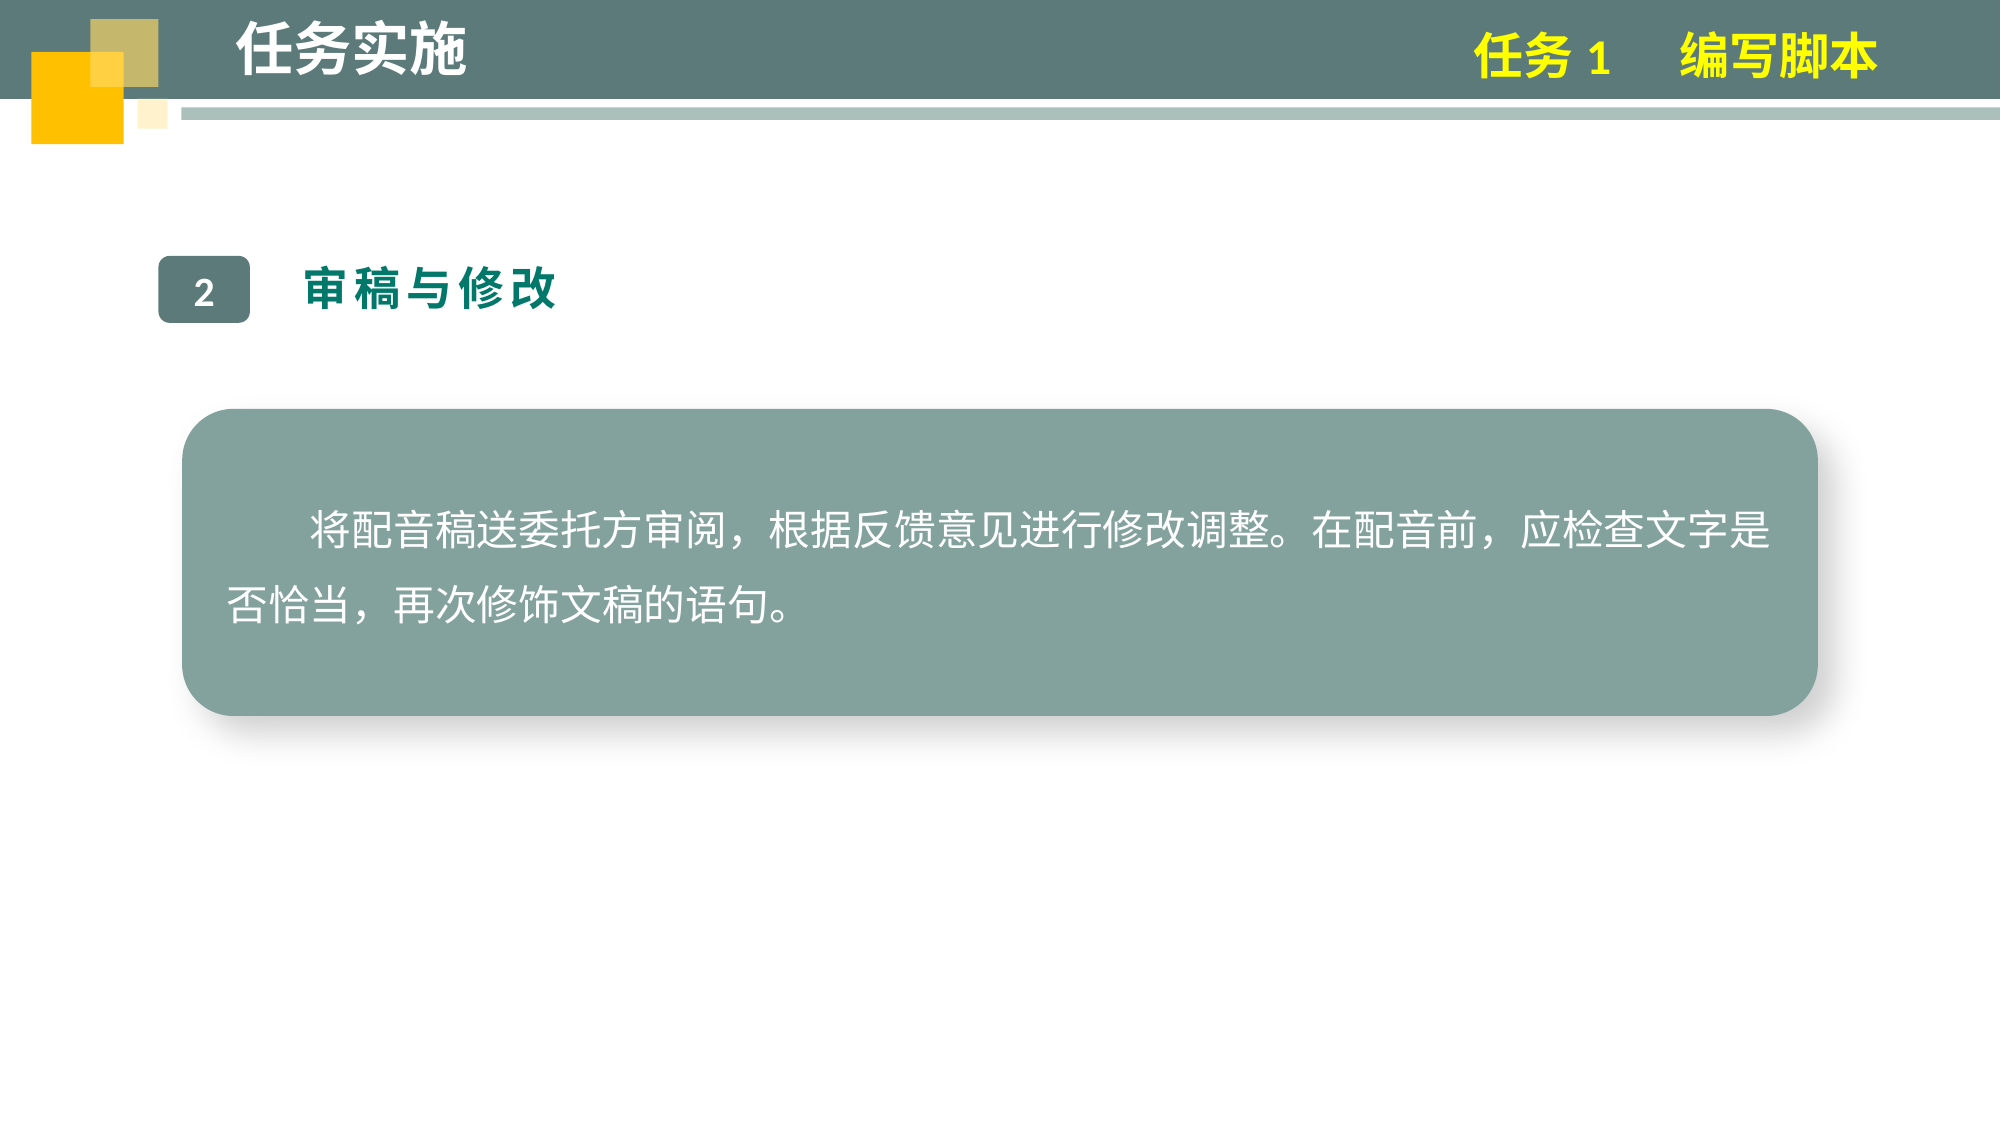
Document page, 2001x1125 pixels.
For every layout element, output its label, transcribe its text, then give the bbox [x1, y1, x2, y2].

text_box 将配音稿送委托方审阅，根据反馈意见进行修改调整。在配音前，应检查文字是否恰当，再次修饰文稿的语句。 [211, 471, 1789, 637]
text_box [0, 0, 2000, 145]
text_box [158, 252, 1004, 323]
text_box [182, 408, 1818, 716]
